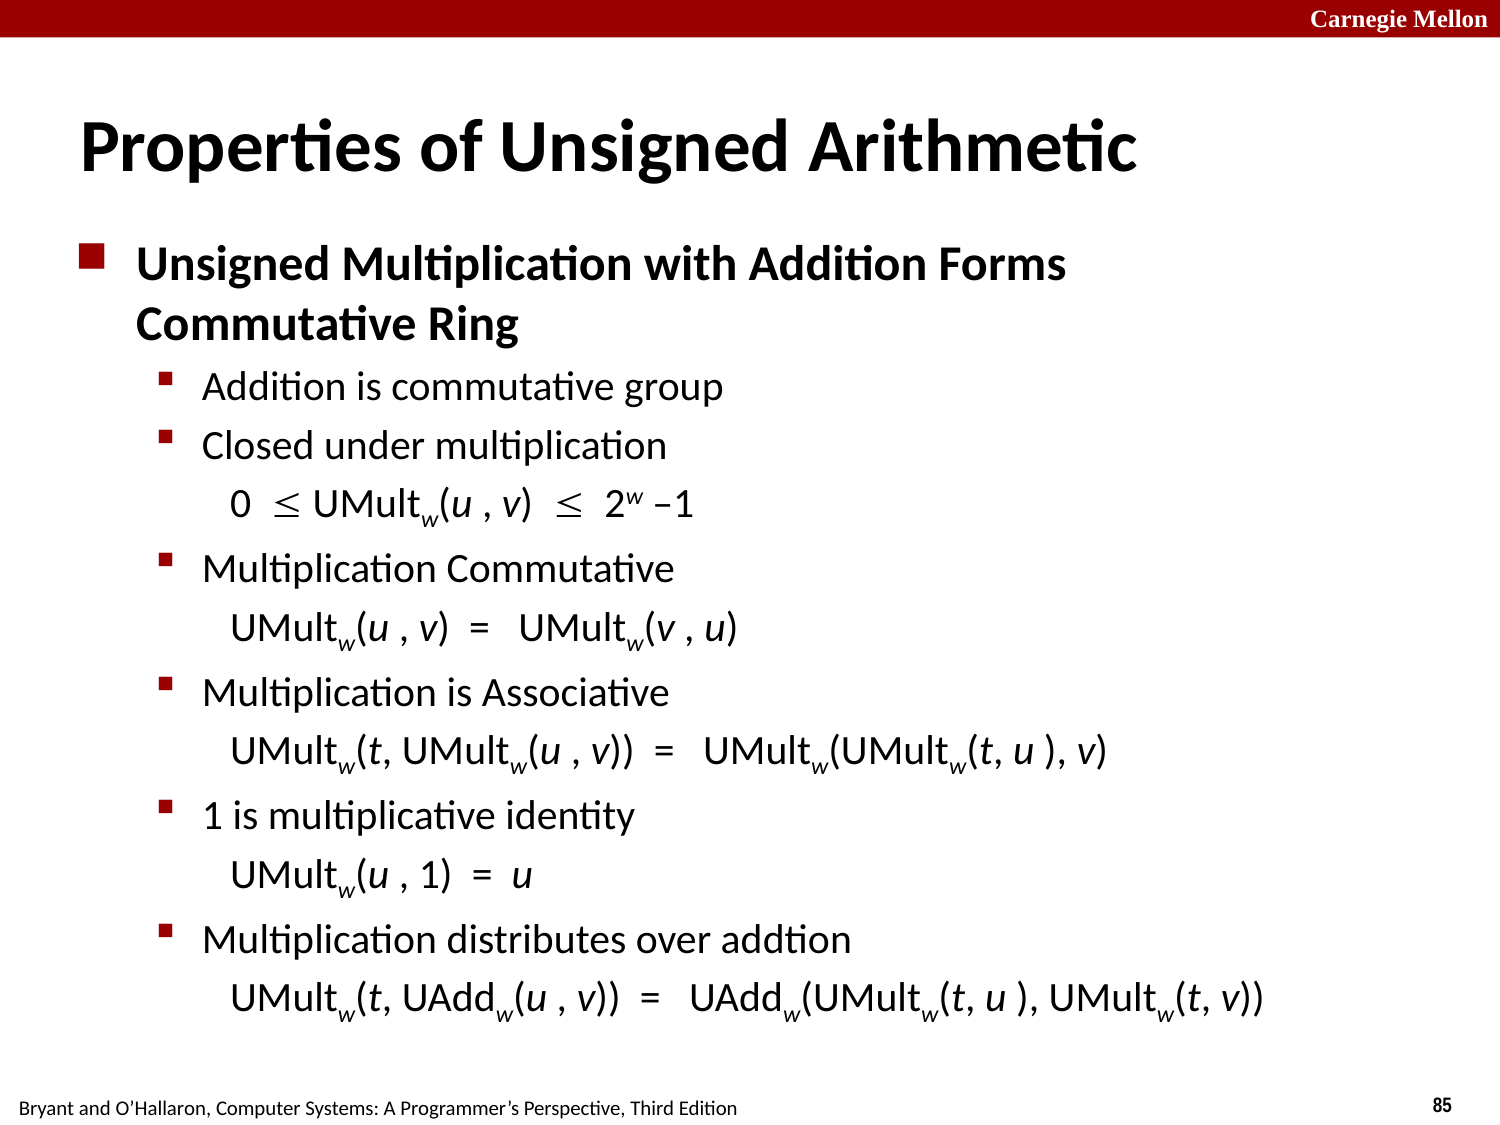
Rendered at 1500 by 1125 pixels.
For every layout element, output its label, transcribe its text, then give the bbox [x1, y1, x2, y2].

title Properties of Unsigned Arithmetic [64, 96, 1443, 188]
list Unsigned Multiplication with Addition Forms Commutative Ring Addition is commutative group Closed under multiplication 0  UMultw(u , v)  2w –1 Multiplication Commutative UMultw(u , v) = UMultw(v , u) Multiplication is Associative UMultw(t, UMultw(u , v)) = UMultw(UMultw(t, u ), v) 1 is multiplicative identity UMultw(u , 1) = u Multiplication distributes over addtion UMultw(t, UAddw(u , v)) = UAddw(UMultw(t, u ), UMultw(t, v)) [64, 223, 1361, 1040]
